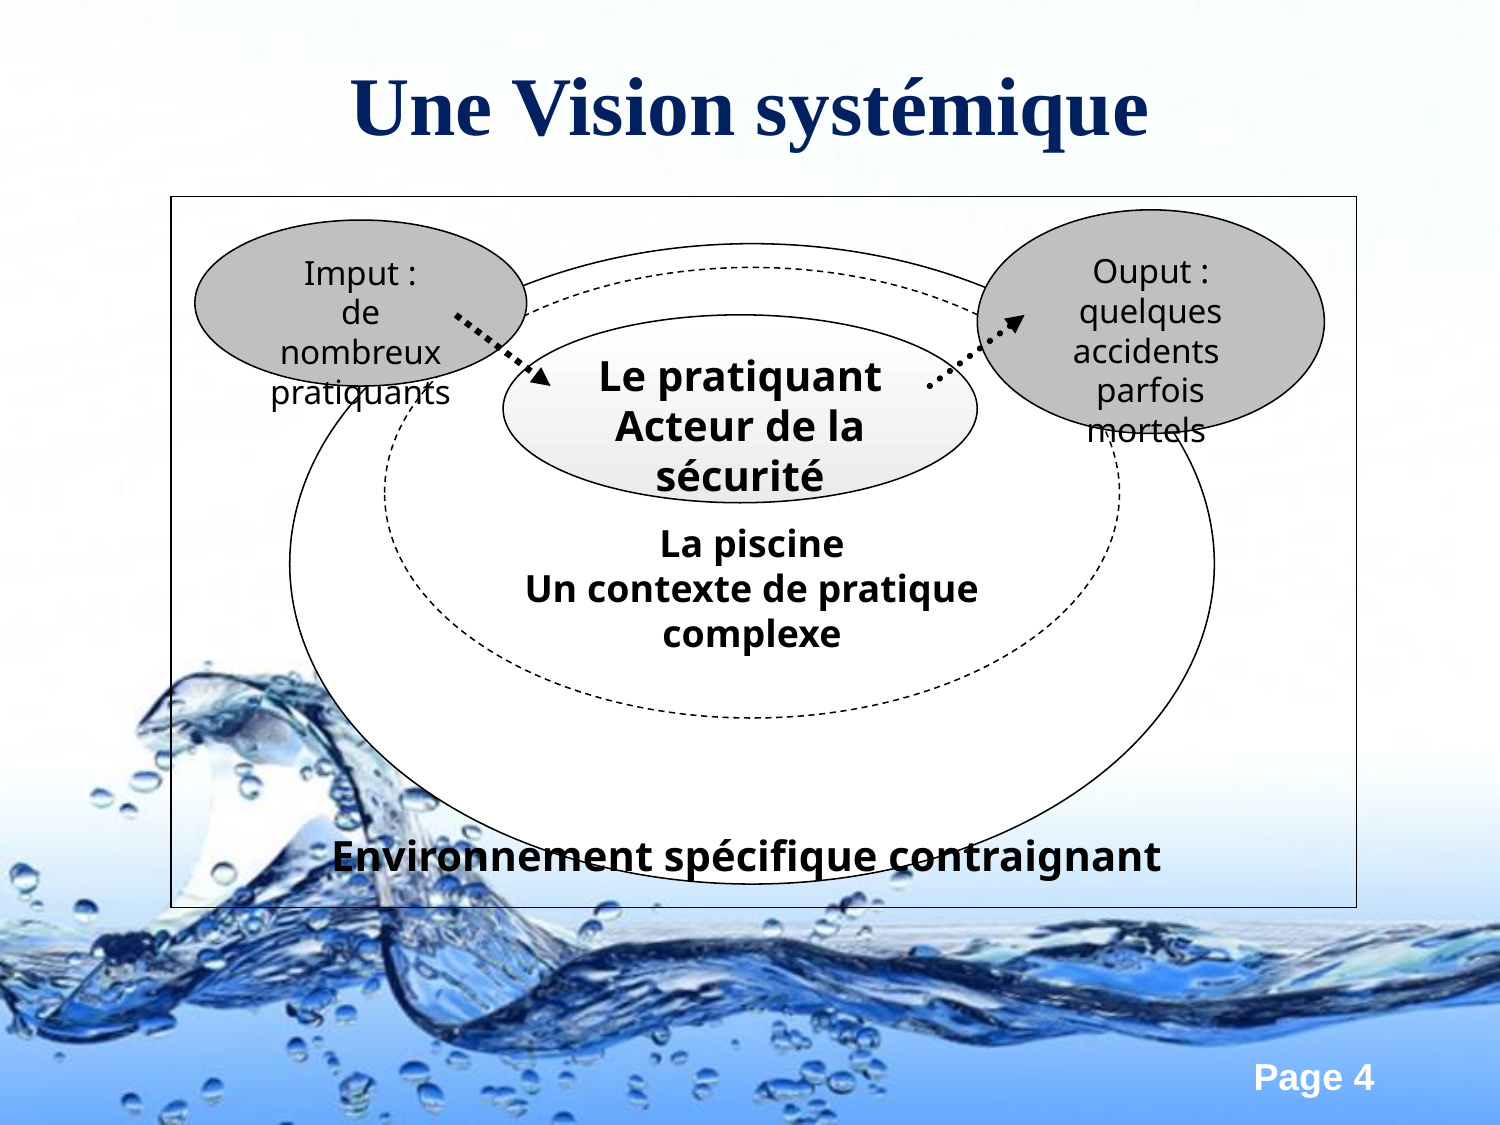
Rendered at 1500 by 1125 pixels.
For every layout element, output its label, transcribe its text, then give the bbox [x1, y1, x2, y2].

picture [0, 0, 1500, 1125]
text_box Une Vision systémique [171, 0, 1332, 153]
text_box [170, 196, 1357, 908]
